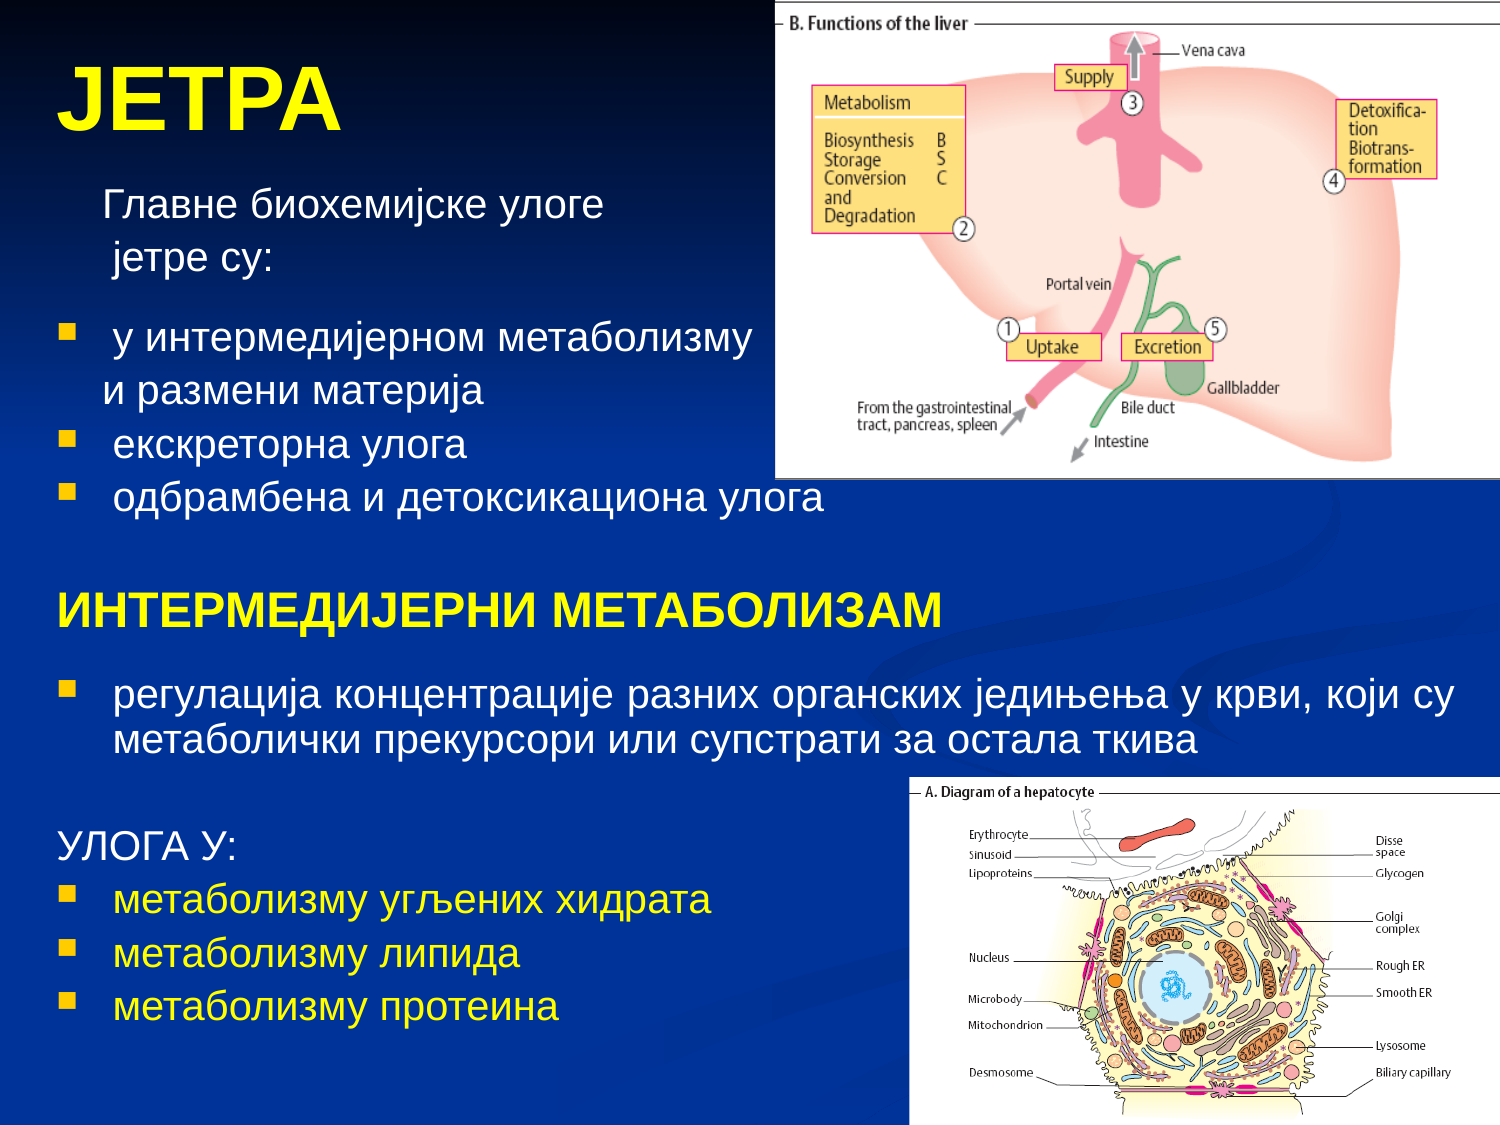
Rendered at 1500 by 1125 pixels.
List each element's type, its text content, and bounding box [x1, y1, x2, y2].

list Главне биохемијске улоге јетре су: у интермедијерном метаболизму и размени материја екскреторна улога одбрамбена и детоксикациона улога ИНТЕРМЕДИЈЕРНИ МЕТАБОЛИЗАМ регулација концентрације разних органских једињења у крви, који су метаболички прекурсори или супстрати за остала ткива УЛОГА У: метаболизму угљених хидрата метаболизму липида метаболизму протеина [40, 174, 1471, 1101]
picture [774, 0, 1500, 480]
picture [909, 777, 1500, 1125]
title ЈЕТРА [40, 0, 515, 174]
